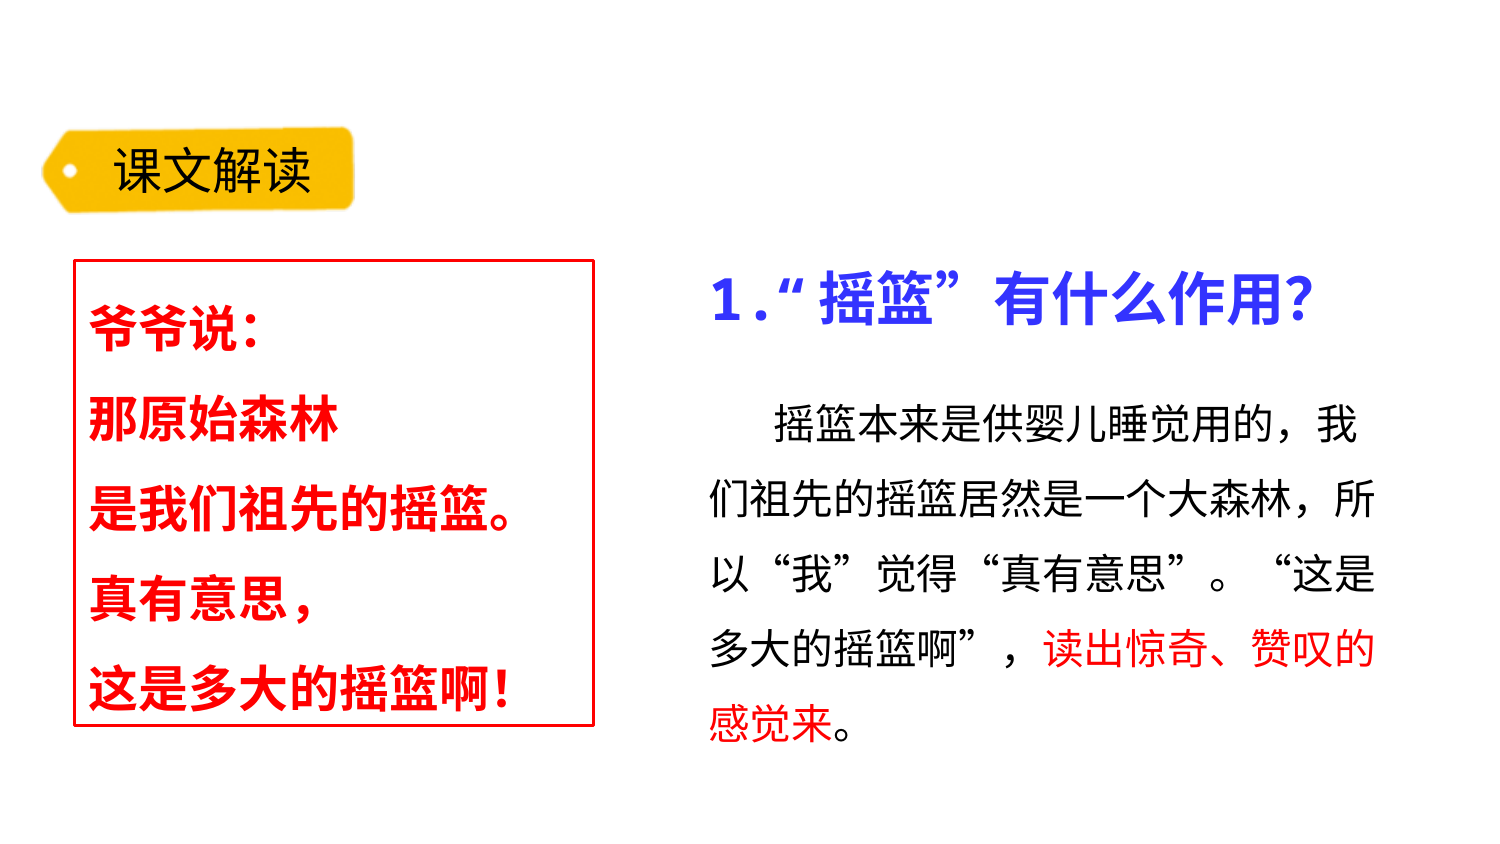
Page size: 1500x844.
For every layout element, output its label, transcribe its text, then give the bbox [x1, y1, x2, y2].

text_box 1.“摇篮”有什么作用？ [693, 254, 1358, 340]
picture [27, 122, 366, 218]
text_box 爷爷说： 那原始森林 是我们祖先的摇篮。 真有意思， 这是多大的摇篮啊！ [74, 260, 594, 726]
text_box 摇篮本来是供婴儿睡觉用的，我们祖先的摇篮居然是一个大森林，所以“我”觉得“真有意思”。“这是多大的摇篮啊”，读出惊奇、赞叹的感觉来。 [693, 365, 1412, 756]
